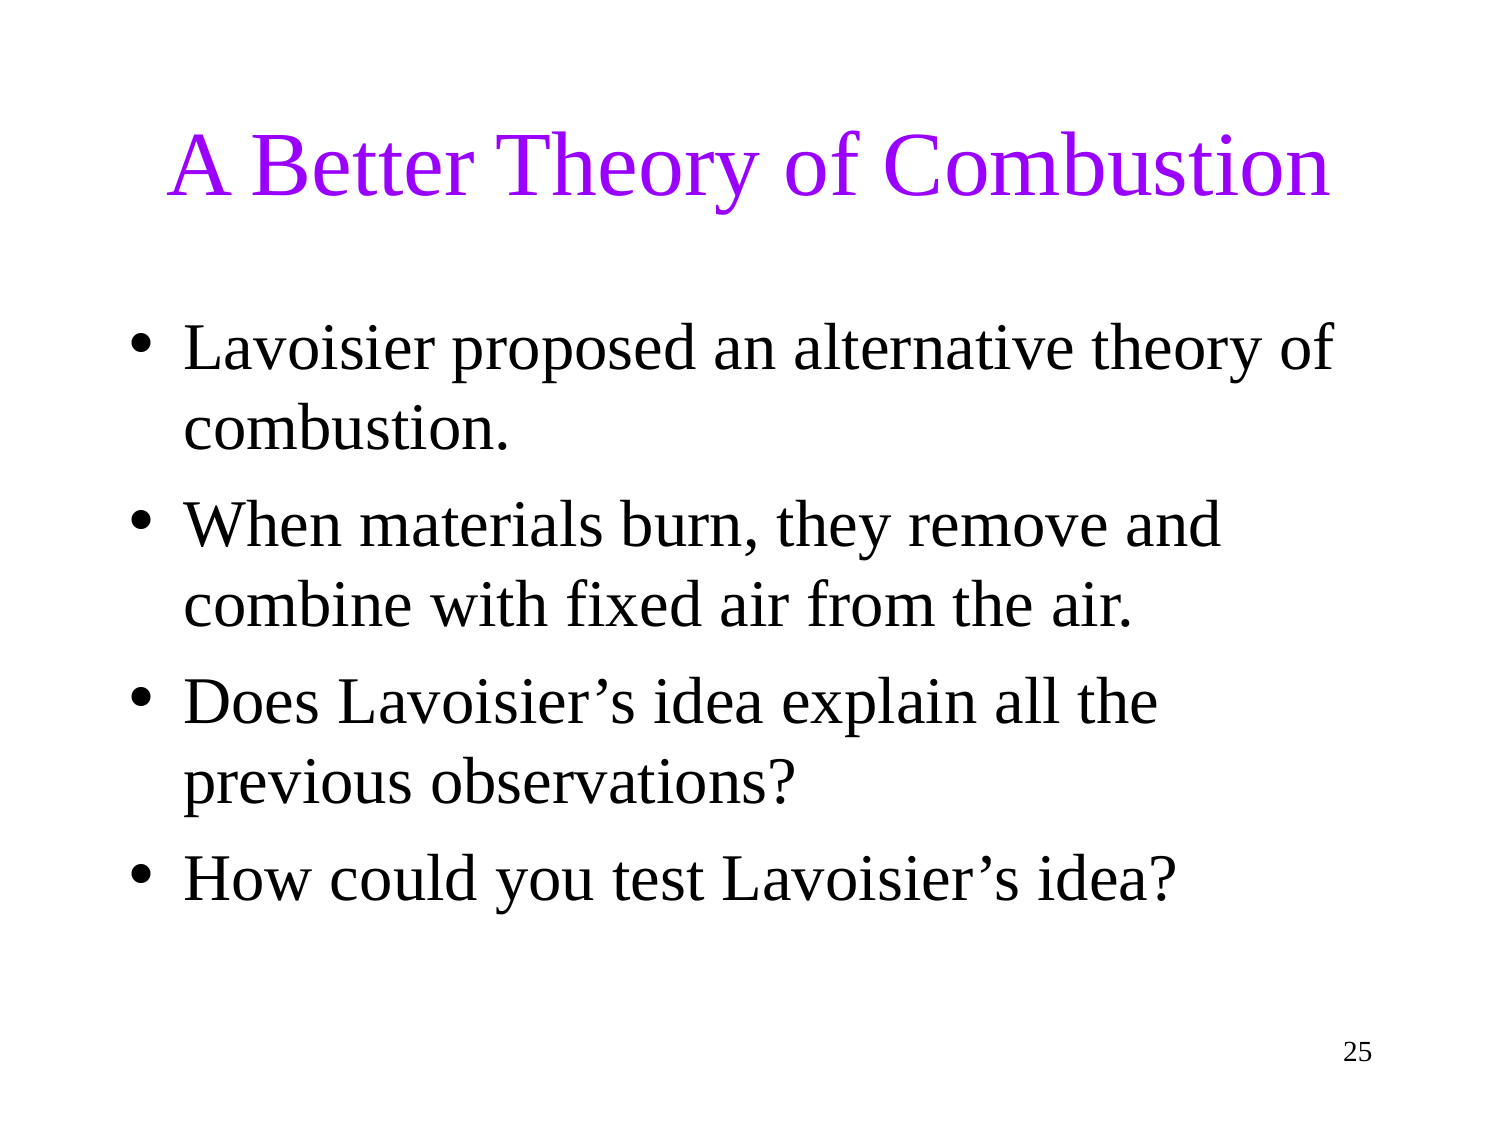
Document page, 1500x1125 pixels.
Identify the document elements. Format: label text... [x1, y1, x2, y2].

text_box <number> [1074, 1024, 1388, 1100]
text_box Lavoisier proposed an alternative theory of combustion. When materials burn, they remove and combine with fixed air from the air. Does Lavoisier’s idea explain all the previous observations? How could you test Lavoisier’s idea? [112, 295, 1388, 971]
text_box A Better Theory of Combustion [112, 64, 1388, 252]
